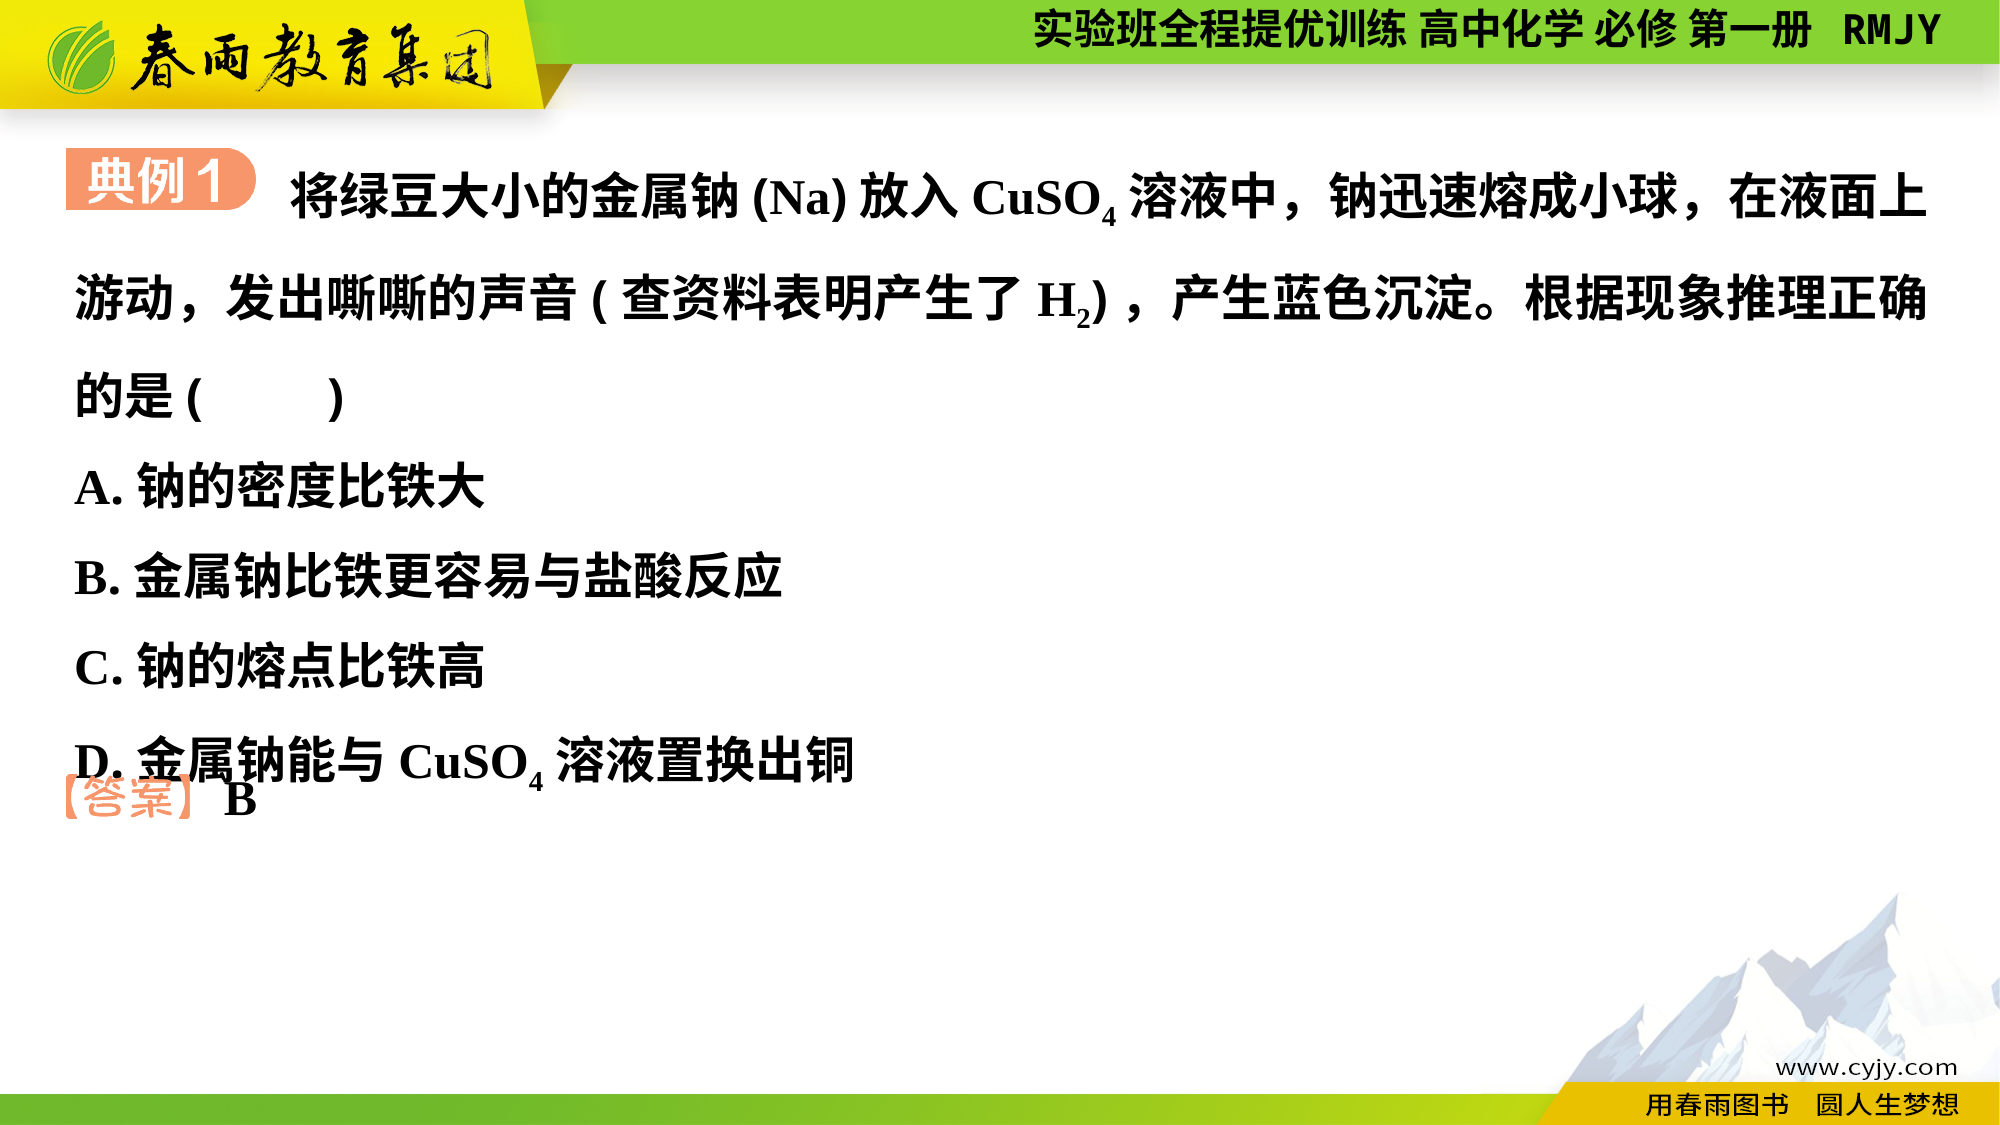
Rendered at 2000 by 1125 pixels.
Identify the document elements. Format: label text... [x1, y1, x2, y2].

list 将绿豆大小的金属钠(Na)放入CuSO4溶液中，钠迅速熔成小球，在液面上游动，发出嘶嘶的声音(查资料表明产生了H2)，产生蓝色沉淀。根据现象推理正确的是( ) A.钠的密度比铁大 B.金属钠比铁更容易与盐酸反应 C.钠的熔点比铁高 D.金属钠能与CuSO4溶液置换出铜 [59, 122, 1944, 763]
text_box B [208, 758, 272, 834]
picture [0, 0, 2000, 1125]
